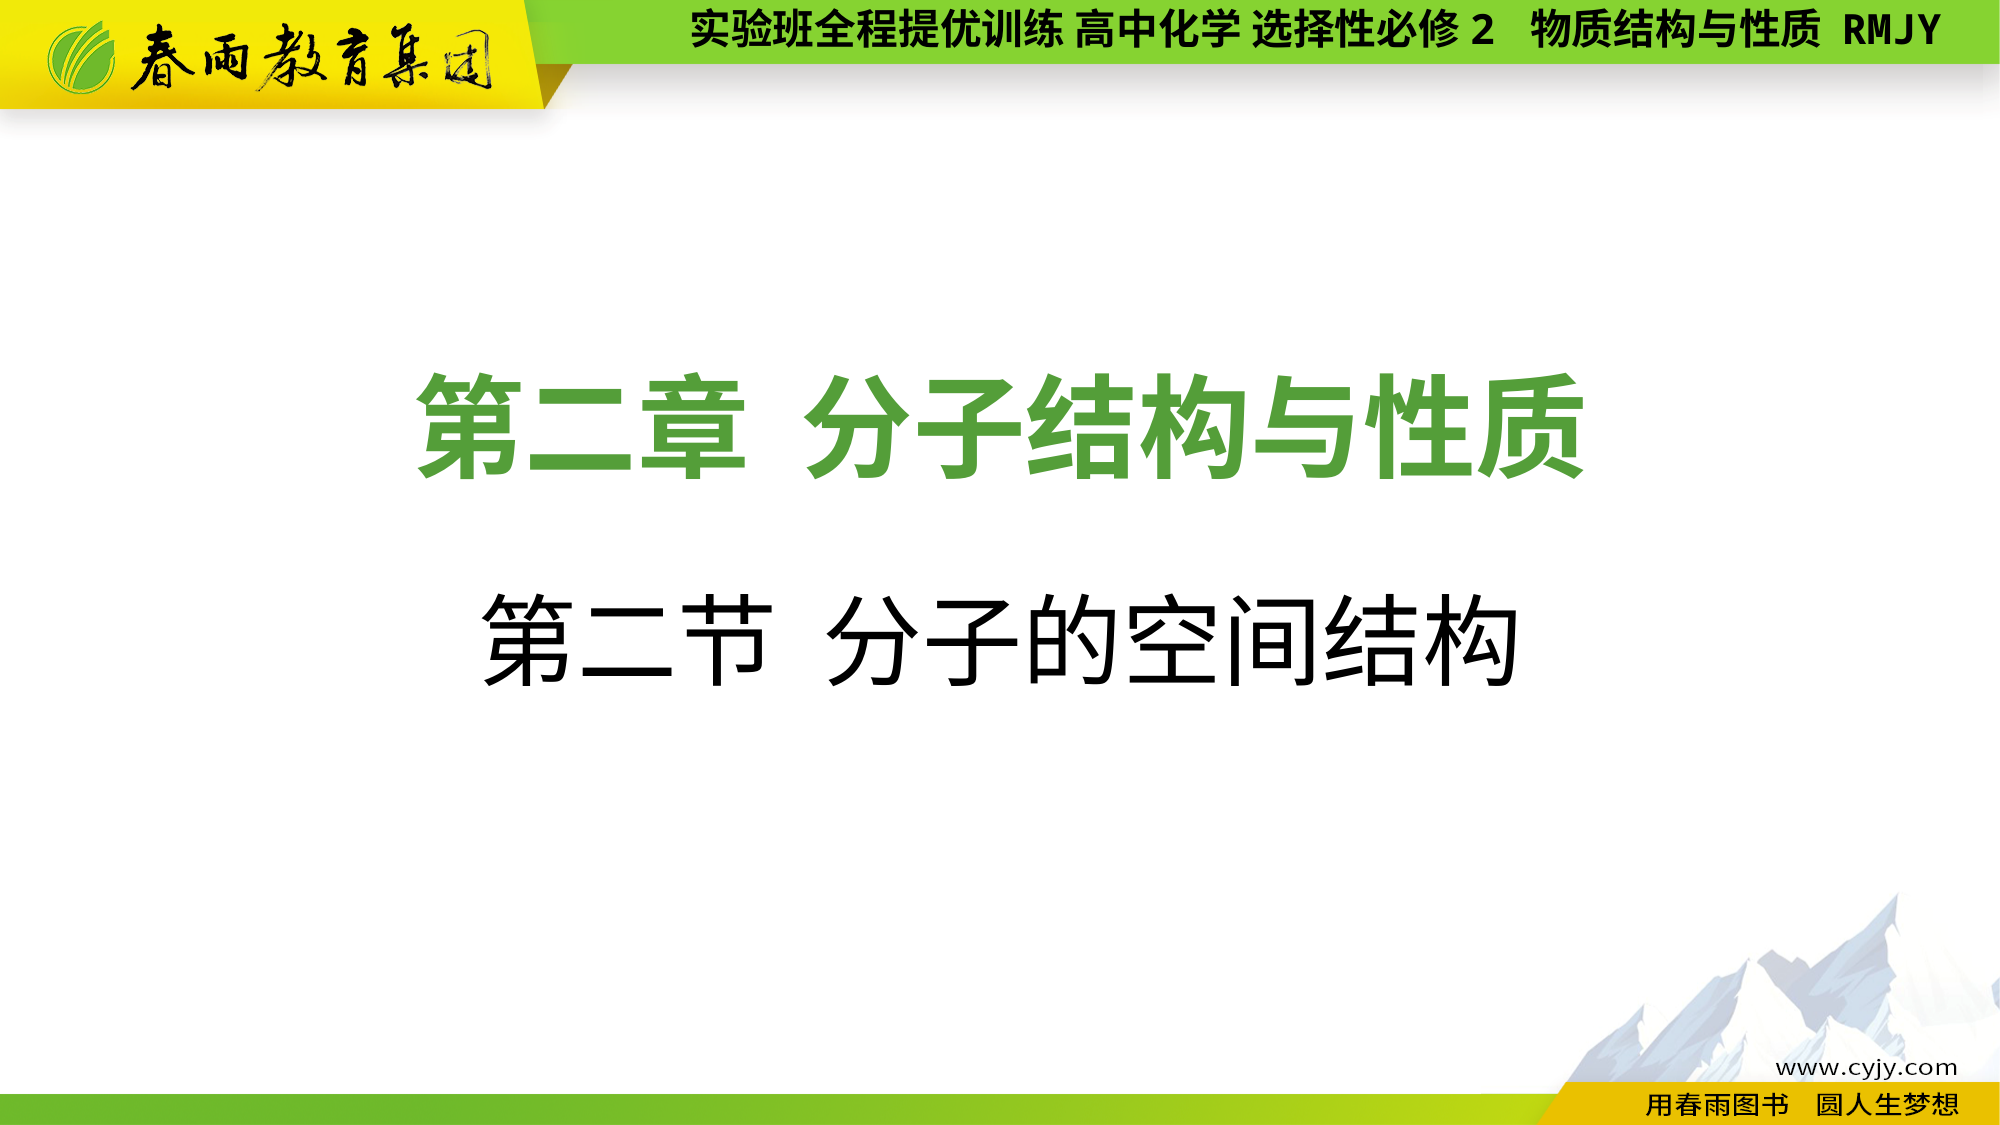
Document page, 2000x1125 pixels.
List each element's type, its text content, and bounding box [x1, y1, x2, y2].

picture [0, 0, 2000, 1125]
text_box 第二节 分子的空间结构 [54, 511, 1946, 706]
text_box 第二章 分子结构与性质 [54, 282, 1946, 500]
